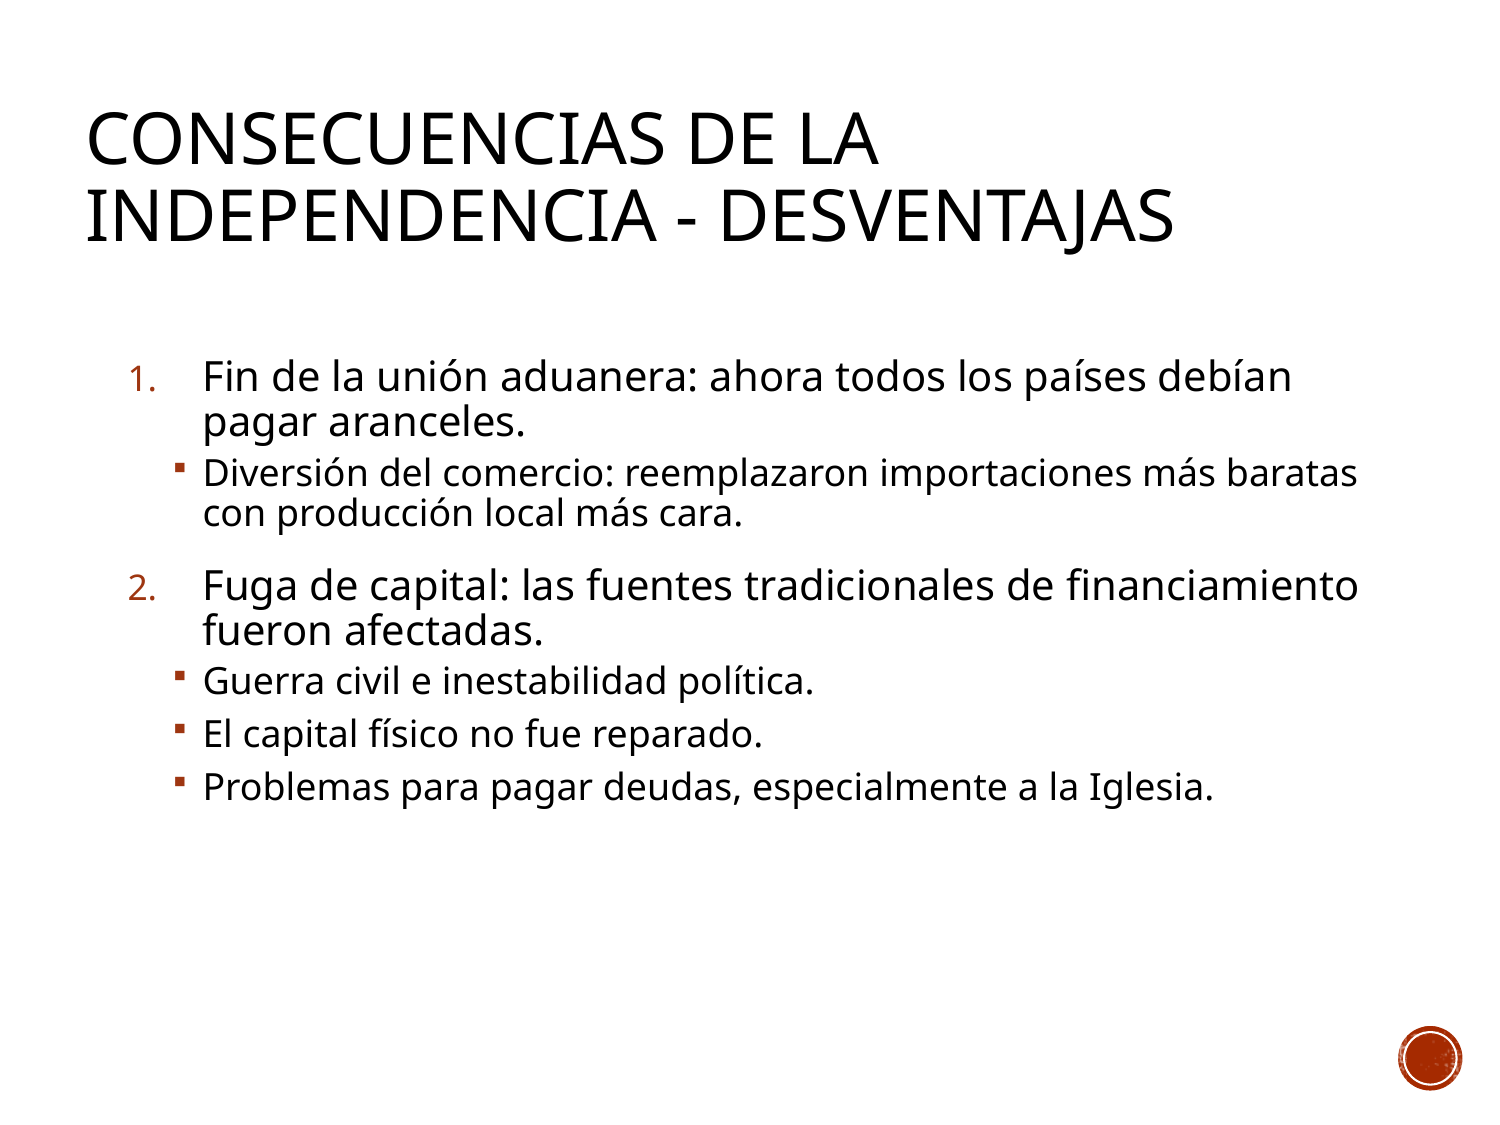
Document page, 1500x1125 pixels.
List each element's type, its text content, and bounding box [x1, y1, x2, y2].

title CONSECUENCIAS DE LA INDEPENDENCIA - Desventajas [70, 93, 1483, 267]
list Fin de la unión aduanera: ahora todos los países debían pagar aranceles. Diversión del comercio: reemplazaron importaciones más baratas con producción local más cara. Fuga de capital: las fuentes tradicionales de financiamiento fueron afectadas. Guerra civil e inestabilidad política. El capital físico no fue reparado. Problemas para pagar deudas, especialmente a la Iglesia. [112, 348, 1388, 1013]
